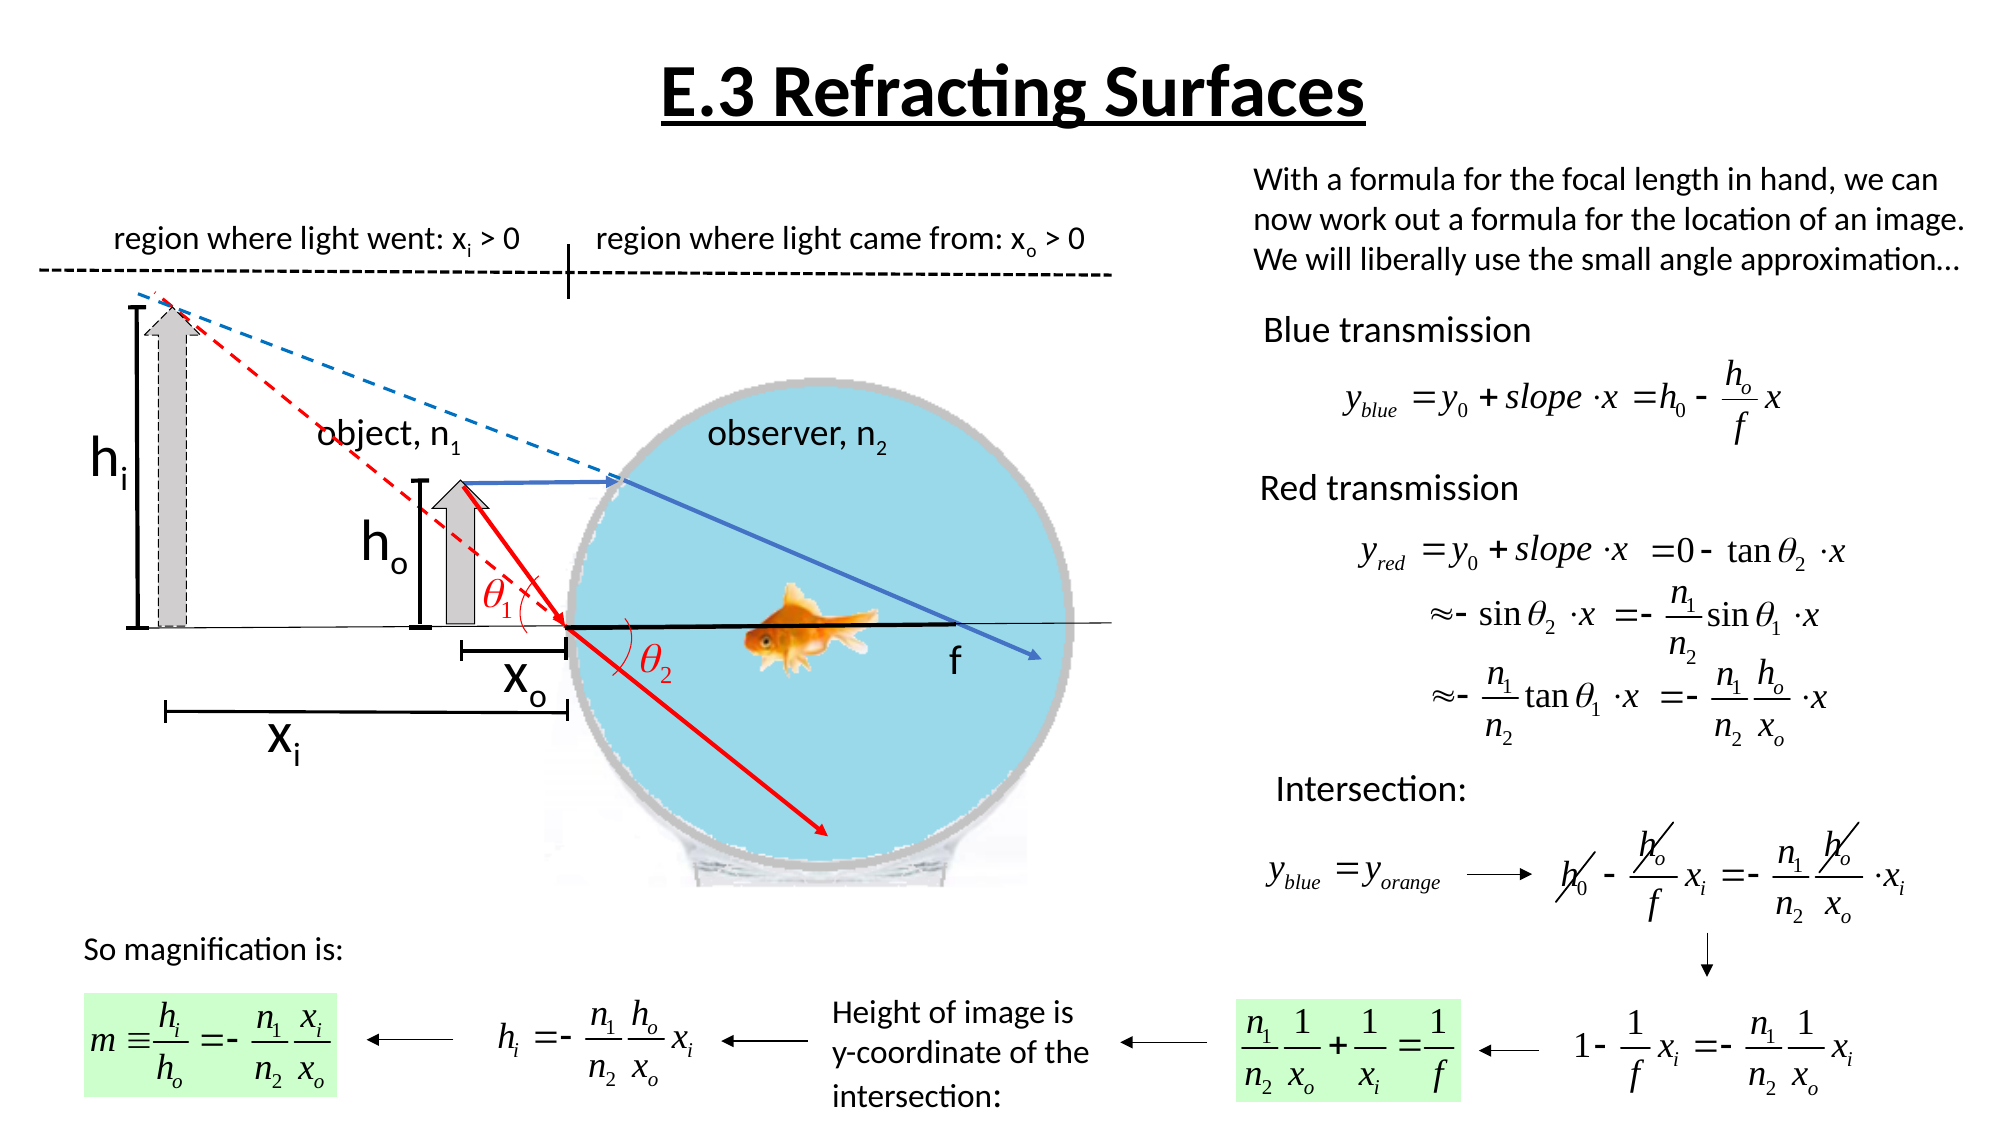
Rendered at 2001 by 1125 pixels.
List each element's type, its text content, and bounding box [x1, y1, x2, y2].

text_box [138, 622, 420, 629]
text_box Height of image is y-coordinate of the intersection: [817, 982, 1121, 1123]
text_box So magnification is: [68, 919, 360, 975]
text_box With a formula for the focal length in hand, we can now work out a formula for the location of an image. We will liberally use the small angle approximation… [1238, 149, 2000, 285]
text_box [1643, 525, 1853, 581]
text_box hi [75, 410, 136, 505]
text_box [39, 270, 568, 276]
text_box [1235, 998, 1461, 1103]
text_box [1421, 588, 1604, 644]
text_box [1351, 524, 1635, 580]
text_box Red transmission [1245, 456, 1535, 516]
text_box Intersection: [1260, 756, 1483, 816]
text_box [1652, 650, 1835, 755]
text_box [564, 629, 828, 837]
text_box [1548, 816, 1911, 932]
text_box hi [138, 479, 144, 505]
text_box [623, 479, 1042, 622]
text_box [1606, 568, 1826, 673]
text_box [564, 352, 1096, 622]
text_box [828, 629, 1042, 660]
text_box region where light went: xi > 0 [98, 208, 535, 269]
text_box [569, 270, 1112, 276]
text_box E.3 Refracting Surfaces [646, 43, 1499, 150]
text_box Blue transmission [1248, 297, 1548, 358]
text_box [565, 624, 956, 629]
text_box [154, 479, 564, 625]
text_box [421, 625, 476, 629]
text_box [227, 629, 1096, 922]
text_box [1625, 350, 1790, 452]
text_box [1571, 999, 1861, 1104]
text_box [1259, 843, 1449, 902]
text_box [491, 990, 702, 1095]
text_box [463, 486, 566, 626]
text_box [1336, 372, 1625, 427]
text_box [566, 622, 1112, 629]
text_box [633, 630, 680, 694]
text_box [84, 993, 337, 1097]
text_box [1422, 649, 1645, 754]
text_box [132, 291, 621, 479]
text_box region where light came from: xo > 0 [581, 208, 1100, 269]
